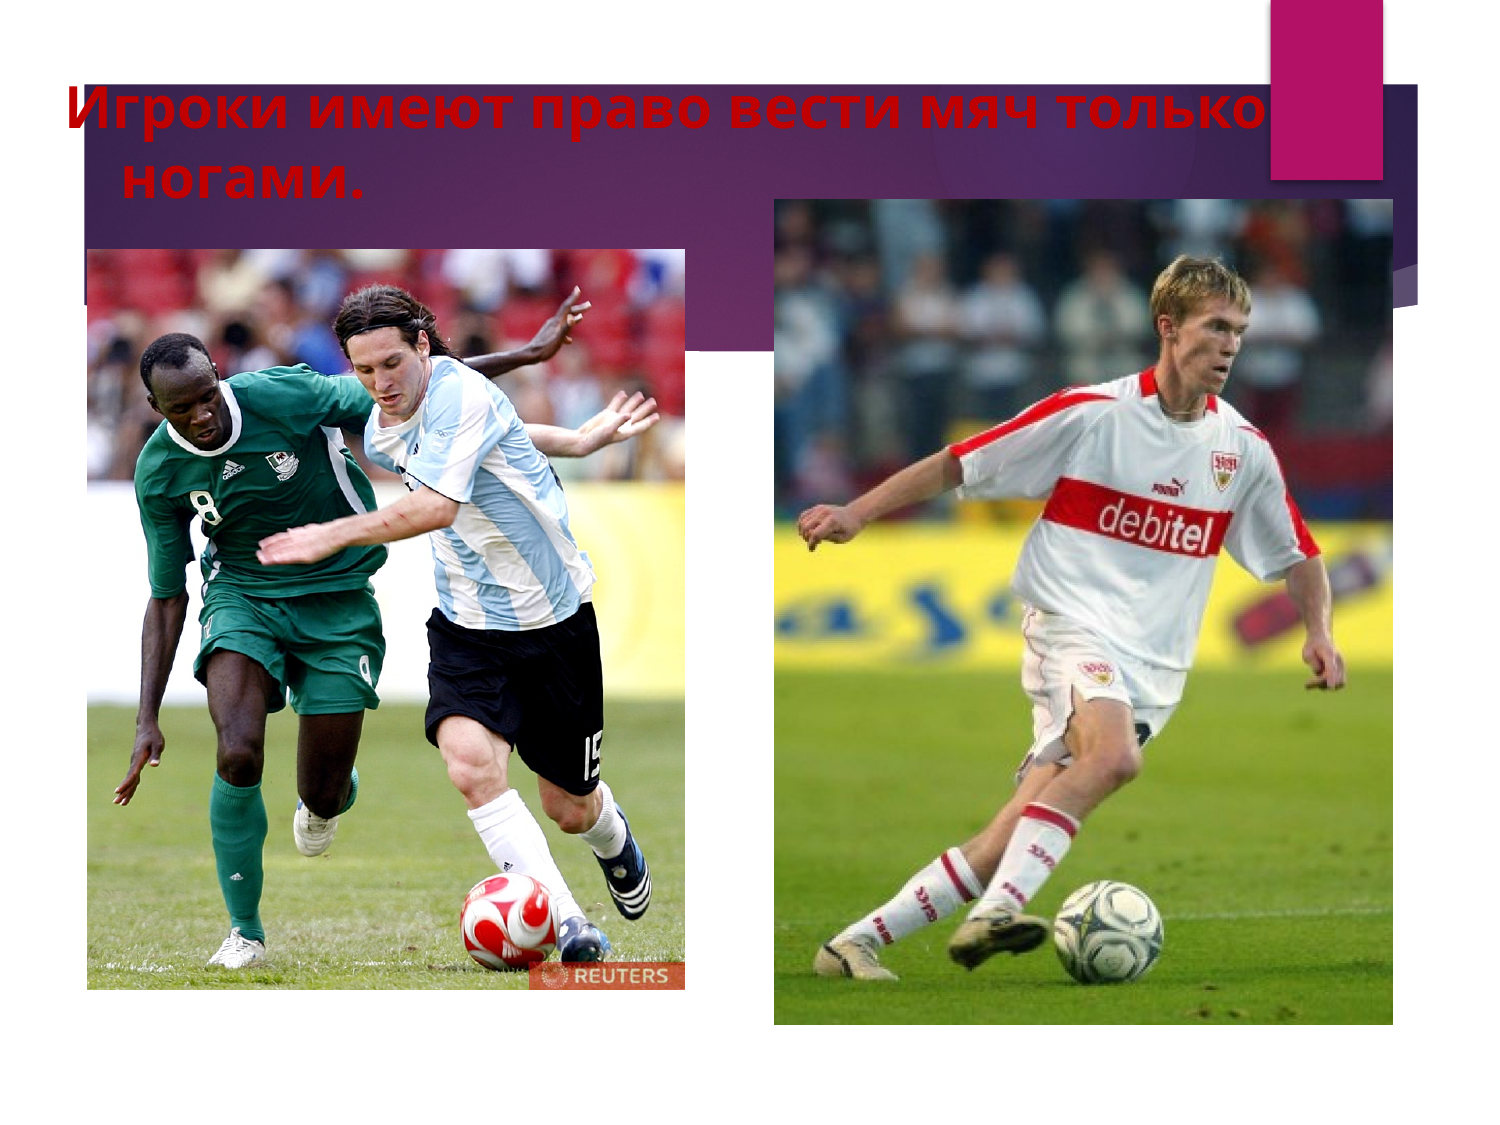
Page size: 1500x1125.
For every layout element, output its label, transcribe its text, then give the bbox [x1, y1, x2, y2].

picture [87, 249, 686, 990]
picture [774, 199, 1393, 1026]
list Игроки имеют право вести мяч только ногами. [49, 62, 1451, 438]
